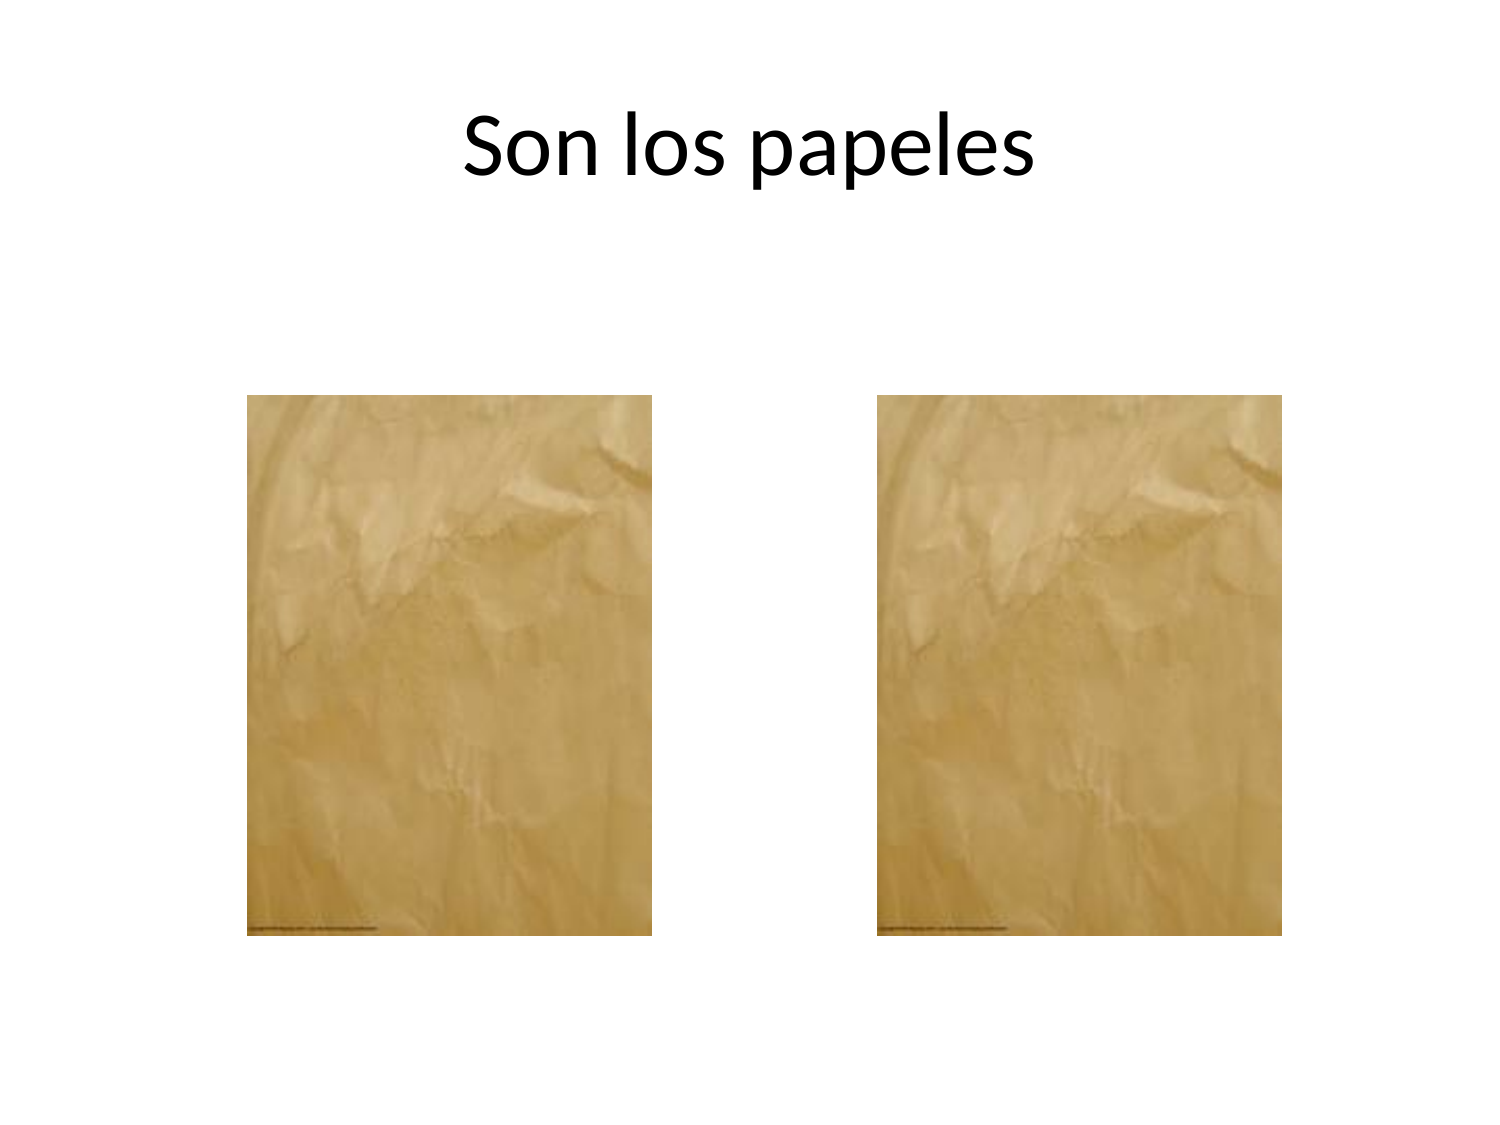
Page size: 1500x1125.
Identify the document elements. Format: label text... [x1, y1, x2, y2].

picture [247, 395, 653, 936]
picture [877, 395, 1282, 936]
title Son los papeles [75, 45, 1425, 233]
